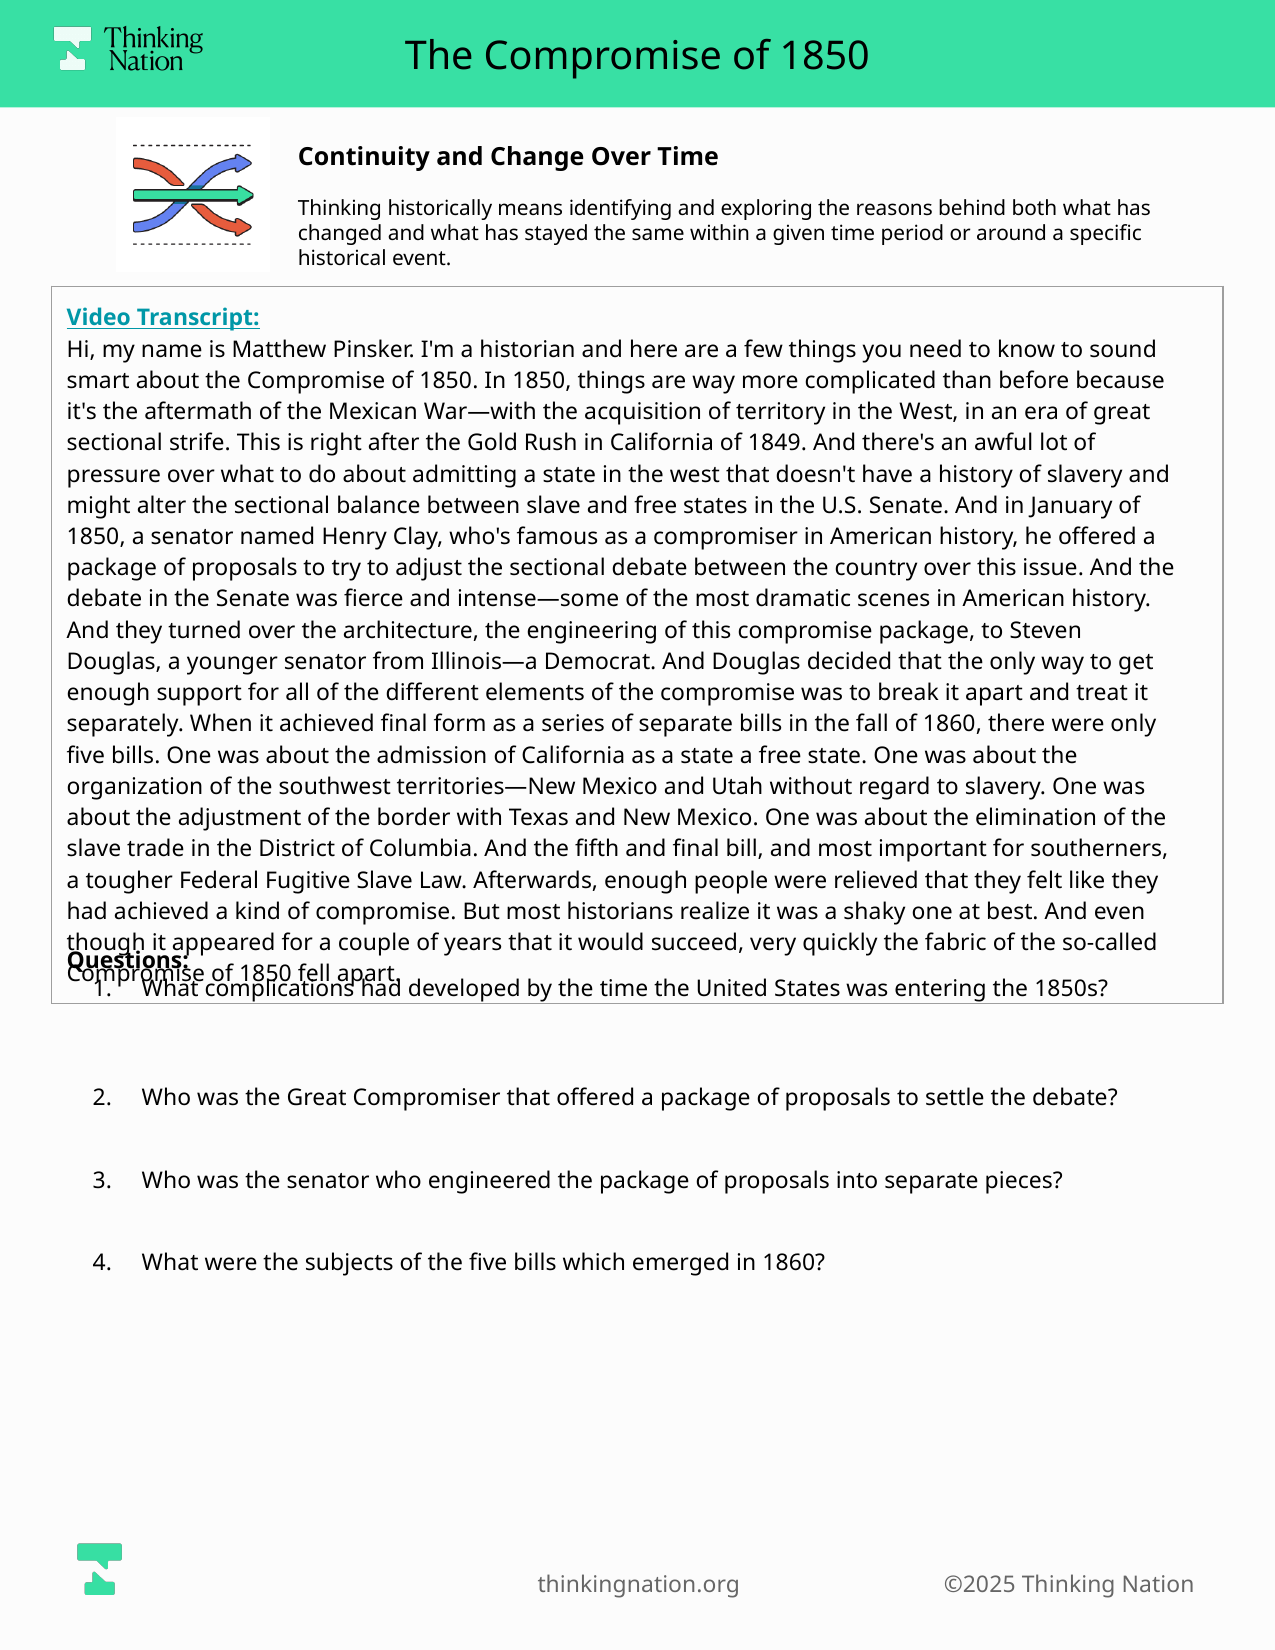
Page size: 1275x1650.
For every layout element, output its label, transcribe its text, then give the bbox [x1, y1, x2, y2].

text_box thinkingnation.org [488, 1553, 790, 1605]
picture [116, 117, 270, 272]
picture [63, 1533, 135, 1605]
text_box Continuity and Change Over Time Thinking historically means identifying and exploring the reasons behind both what has changed and what has stayed the same within a given time period or around a specific historical event. [278, 120, 1210, 275]
text_box The Compromise of 1850 [0, 0, 1275, 108]
table_header Video Transcript: Hi, my name is Matthew Pinsker. I'm a historian and here are a few things you need to know to sound smart about the Compromise of 1850. In 1850, things are way more complicated than before because it's the aftermath of the Mexican War—with the acquisition of territory in the West, in an era of great sectional strife. This is right after the Gold Rush in California of 1849. And there's an awful lot of pressure over what to do about admitting a state in the west that doesn't have a history of slavery and might alter the sectional balance between slave and free states in the U.S. Senate. And in January of 1850, a senator named Henry Clay, who's famous as a compromiser in American history, he offered a package of proposals to try to adjust the sectional debate between the country over this issue. And the debate in the Senate was fierce and intense—some of the most dramatic scenes in American history. And they turned over the architecture, the engineering of this compromise package, to Steven Douglas, a younger senator from Illinois—a Democrat. And Douglas decided that the only way to get enough support for all of the different elements of the compromise was to break it apart and treat it separately. When it achieved final form as a series of separate bills in the fall of 1860, there were only five bills. One was about the admission of California as a state a free state. One was about the organization of the southwest territories—New Mexico and Utah without regard to slavery. One was about the adjustment of the border with Texas and New Mexico. One was about the elimination of the slave trade in the District of Columbia. And the fifth and final bill, and most important for southerners, a tougher Federal Fugitive Slave Law. Afterwards, enough people were relieved that they felt like they had achieved a kind of compromise. But most historians realize it was a shaky one at best. And even though it appeared for a couple of years that it would succeed, very quickly the fabric of the so-called Compromise of 1850 fell apart. [52, 287, 1222, 930]
text_box Questions: What complications had developed by the time the United States was entering the 1850s? Who was the Great Compromiser that offered a package of proposals to settle the debate? Who was the senator who engineered the package of proposals into separate pieces? What were the subjects of the five bills which emerged in 1860? [51, 930, 1224, 1408]
text_box ©2025 Thinking Nation [909, 1553, 1211, 1605]
picture [36, 12, 208, 84]
